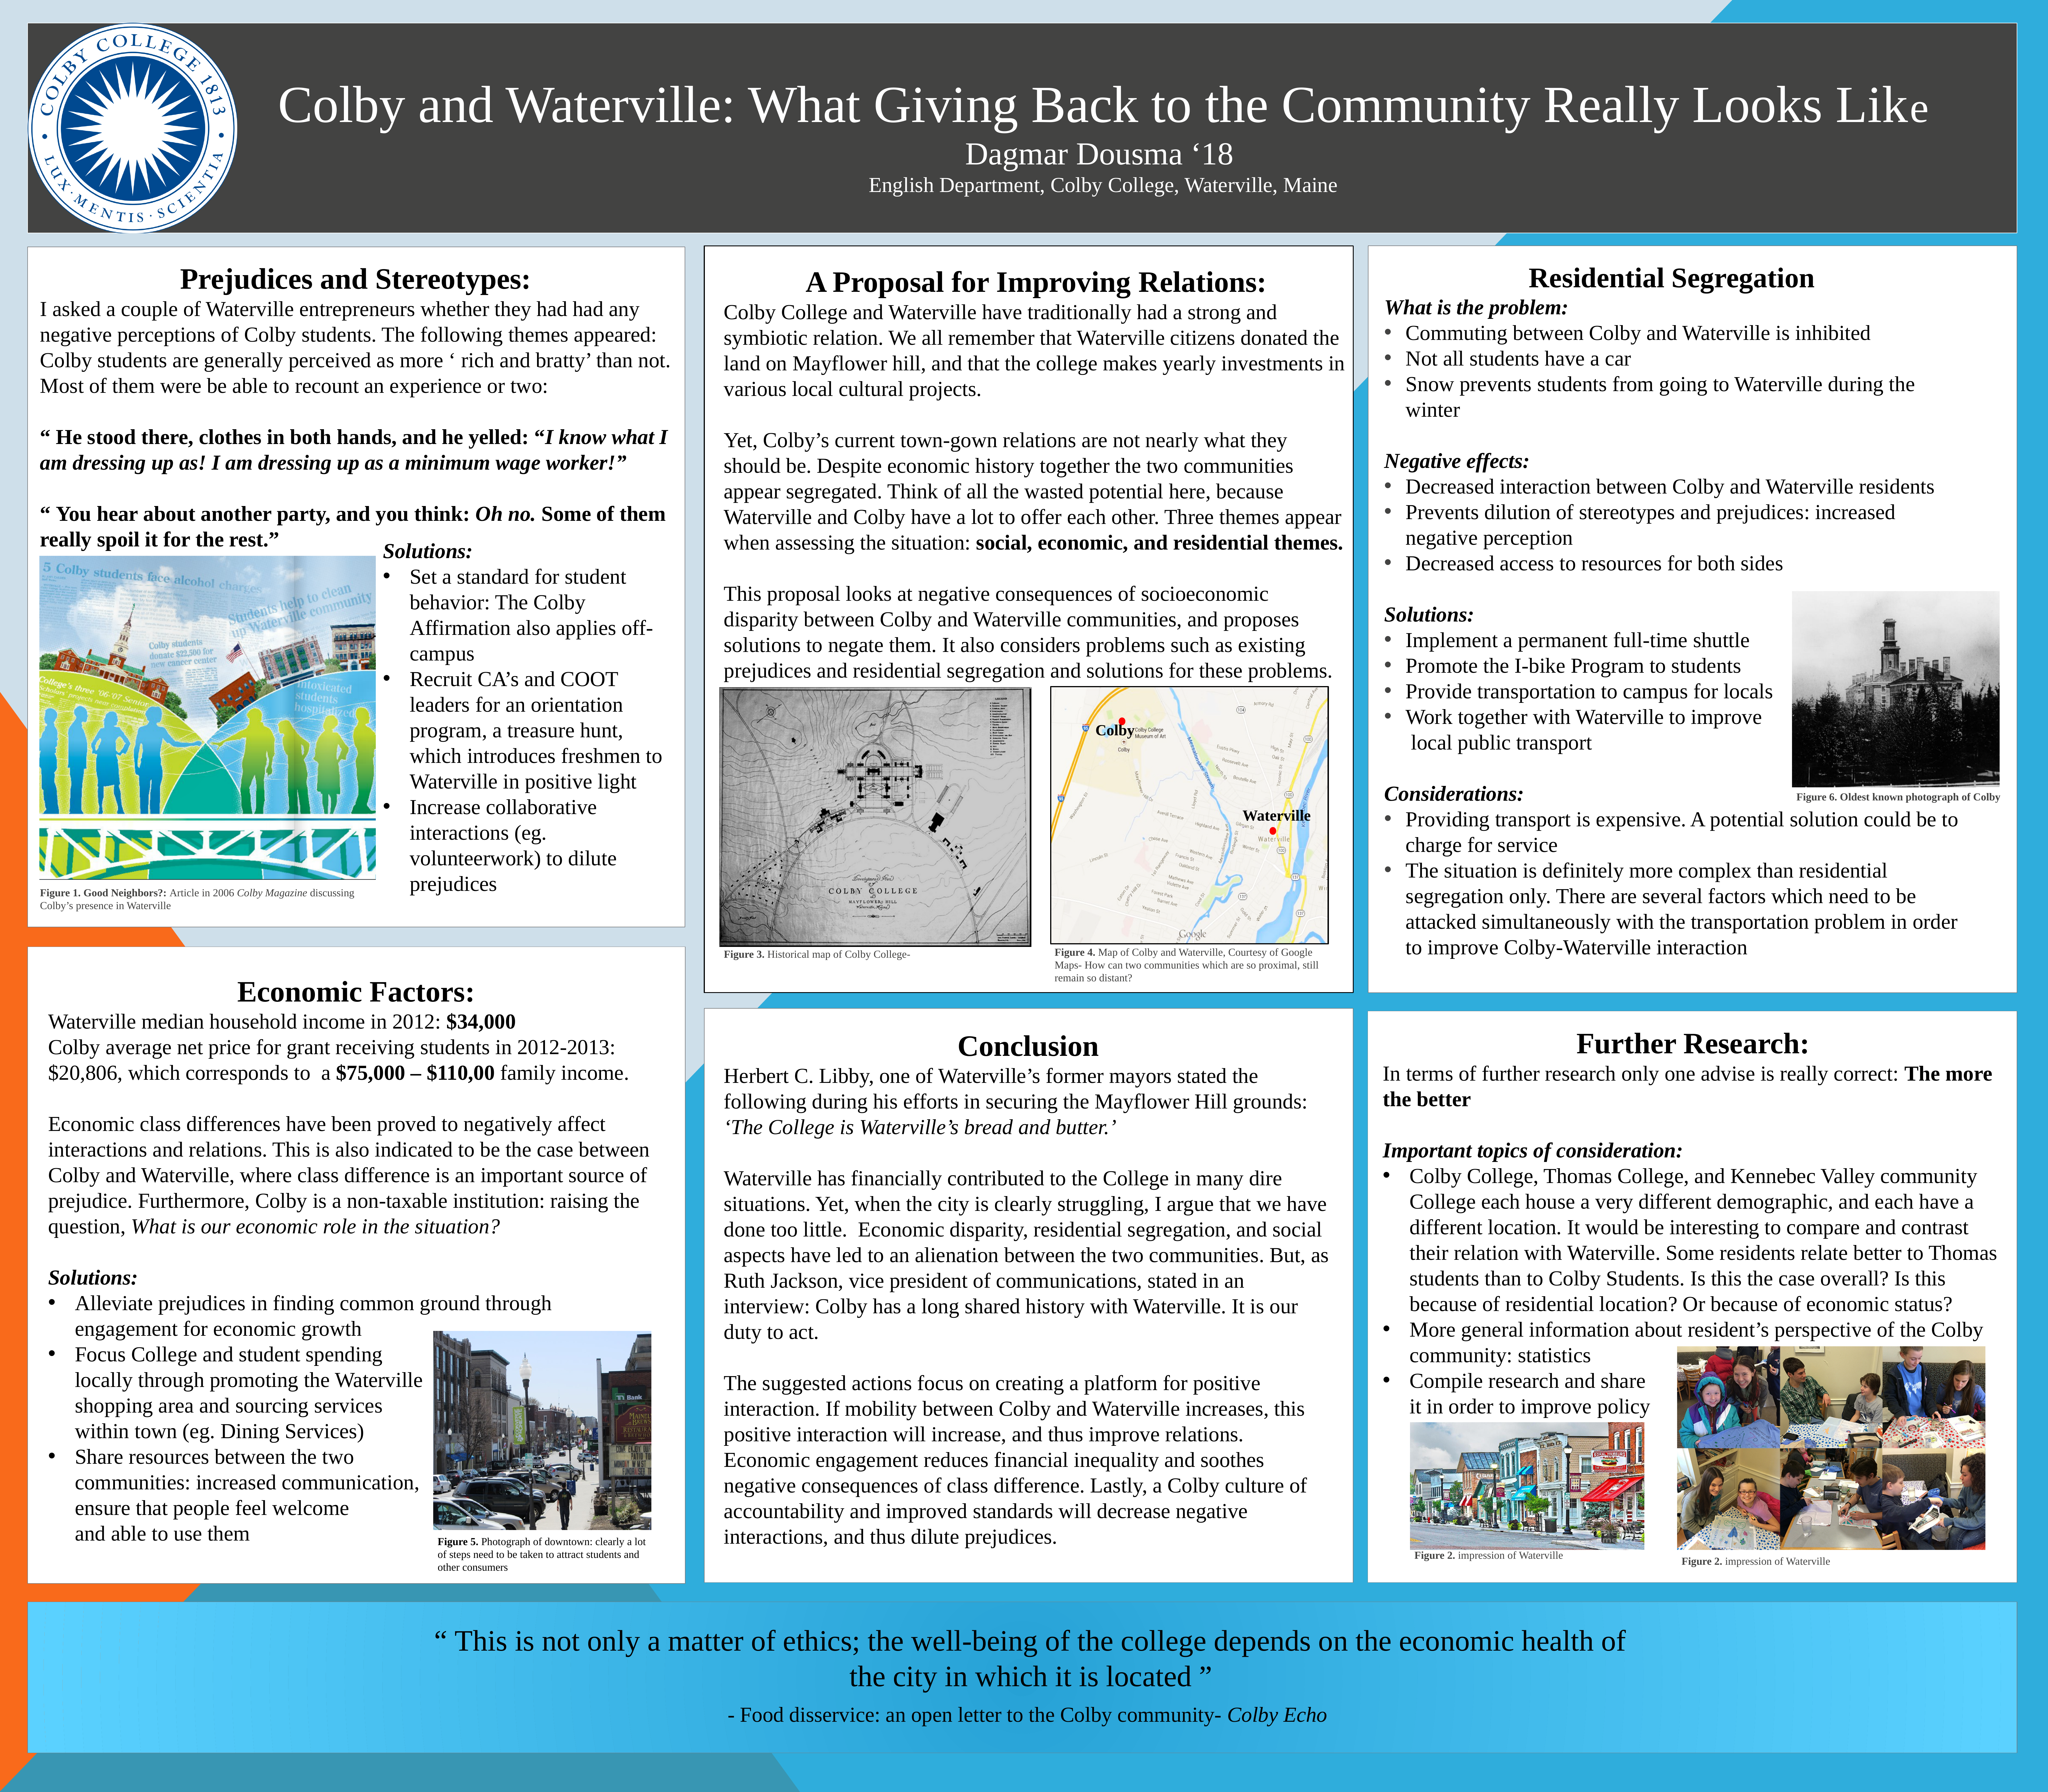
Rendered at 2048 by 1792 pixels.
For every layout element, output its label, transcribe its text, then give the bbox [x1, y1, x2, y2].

text_box [237, 23, 2017, 233]
text_box [9, 184, 18, 261]
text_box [1380, 257, 2023, 971]
text_box Figure 5. Photograph of downtown: clearly a lot of steps need to be taken to attract students and other consumers [433, 1532, 651, 1573]
text_box [1368, 246, 2017, 993]
text_box A Proposal for Improving Relations: Colby College and Waterville have traditionally had a strong and symbiotic relation. We all remember that Waterville citizens donated the land on Mayflower hill, and that the college makes yearly investments in various local cultural projects. Yet, Colby’s current town-gown relations are not nearly what they should be. Despite economic history together the two communities appear segregated. Think of all the wasted potential here, because Waterville and Colby have a lot to offer each other. Three themes appear when assessing the situation: social, economic, and residential themes. This proposal looks at negative consequences of socioeconomic disparity between Colby and Waterville communities, and proposes solutions to negate them. It also considers problems such as existing prejudices and residential segregation and solutions for these problems. [719, 260, 1353, 884]
text_box [1368, 1011, 2017, 1583]
picture [39, 556, 376, 880]
text_box Waterville [1329, 803, 1371, 830]
text_box Figure 4. Map of Colby and Waterville, Courtesy of Google Maps- How can two communities which are so proximal, still remain so distant? [1050, 945, 1327, 994]
picture [1051, 687, 1328, 943]
text_box Figure 3. Historical map of Colby College- [719, 949, 1031, 980]
text_box Conclusion Herbert C. Libby, one of Waterville’s former mayors stated the following during his efforts in securing the Mayflower Hill grounds: ‘The College is Waterville’s bread and butter.’ Waterville has financially contributed to the College in many dire situations. Yet, when the city is clearly struggling, I argue that we have done too little. Economic disparity, residential segregation, and social aspects have led to an alienation between the two communities. But, as Ruth Jackson, vice president of communications, stated in an interview: Colby has a long shared history with Waterville. It is our duty to act. The suggested actions focus on creating a platform for positive interaction. If mobility between Colby and Waterville increases, this positive interaction will increase, and thus improve relations. Economic engagement reduces financial inequality and soothes negative consequences of class difference. Lastly, a Colby culture of accountability and improved standards will decrease negative interactions, and thus dilute prejudices. [719, 1024, 1337, 1602]
text_box [27, 247, 685, 927]
text_box Figure 1. Good Neighbors?: Article in 2006 Colby Magazine discussing Colby’s presence in Waterville [36, 883, 372, 904]
text_box Further Research: In terms of further research only one advise is really correct: The more the better Important topics of consideration: Colby College, Thomas College, and Kennebec Valley community College each house a very different demographic, and each have a different location. It would be interesting to compare and contrast their relation with Waterville. Some residents relate better to Thomas students than to Colby Students. Is this the case overall? Is this because of residential location? Or because of economic status? More general information about resident’s perspective of the Colby community: statistics Compile research and share it in order to improve policy [1378, 1022, 2008, 1518]
text_box Prejudices and Stereotypes: I asked a couple of Waterville entrepreneurs whether they had had any negative perceptions of Colby students. The following themes appeared: Colby students are generally perceived as more ‘ rich and bratty’ than not. Most of them were be able to recount an experience or two: “ He stood there, clothes in both hands, and he yelled: “I know what I am dressing up as! I am dressing up as a minimum wage worker!” “ You hear about another party, and you think: Oh no. Some of them really spoil it for the rest.” [36, 257, 676, 943]
text_box Economic Factors: Waterville median household income in 2012: $34,000 Colby average net price for grant receiving students in 2012-2013: $20,806, which corresponds to a $75,000 – $110,00 family income. Economic class differences have been proved to negatively affect interactions and relations. This is also indicated to be the case between Colby and Waterville, where class difference is an important source of prejudice. Furthermore, Colby is a non-taxable institution: raising the question, What is our economic role in the situation? Solutions: Alleviate prejudices in finding common ground through engagement for economic growth Focus College and student spending locally through promoting the Waterville shopping area and sourcing services within town (eg. Dining Services) Share resources between the two communities: increased communication, ensure that people feel welcome and able to use them [44, 970, 676, 1584]
text_box [704, 1008, 1353, 1583]
picture [1792, 591, 2000, 788]
text_box Figure 2. impression of Waterville [1410, 1552, 1590, 1582]
picture [1410, 1422, 1644, 1550]
text_box [27, 1602, 2017, 1753]
text_box “ This is not only a matter of ethics; the well-being of the college depends on the economic health of the city in which it is located ” - Food disservice: an open letter to the Colby community- Colby Echo [428, 1619, 1634, 1730]
picture [719, 687, 1031, 947]
picture [27, 23, 237, 233]
picture [1677, 1346, 1986, 1550]
text_box [704, 246, 1353, 993]
text_box Solutions: Set a standard for student behavior: The Colby Affirmation also applies off-campus Recruit CA’s and COOT leaders for an orientation program, a treasure hunt, which introduces freshmen to Waterville in positive light Increase collaborative interactions (eg. volunteerwork) to dilute prejudices [379, 534, 679, 897]
text_box [28, 947, 686, 1584]
text_box [7, 404, 15, 482]
text_box Figure 2. impression of Waterville [1677, 1552, 1857, 1587]
picture [433, 1331, 652, 1530]
text_box Colby and Waterville: What Giving Back to the Community Really Looks Like Dagmar Dousma ‘18 English Department, Colby College, Waterville, Maine [238, 68, 2000, 233]
